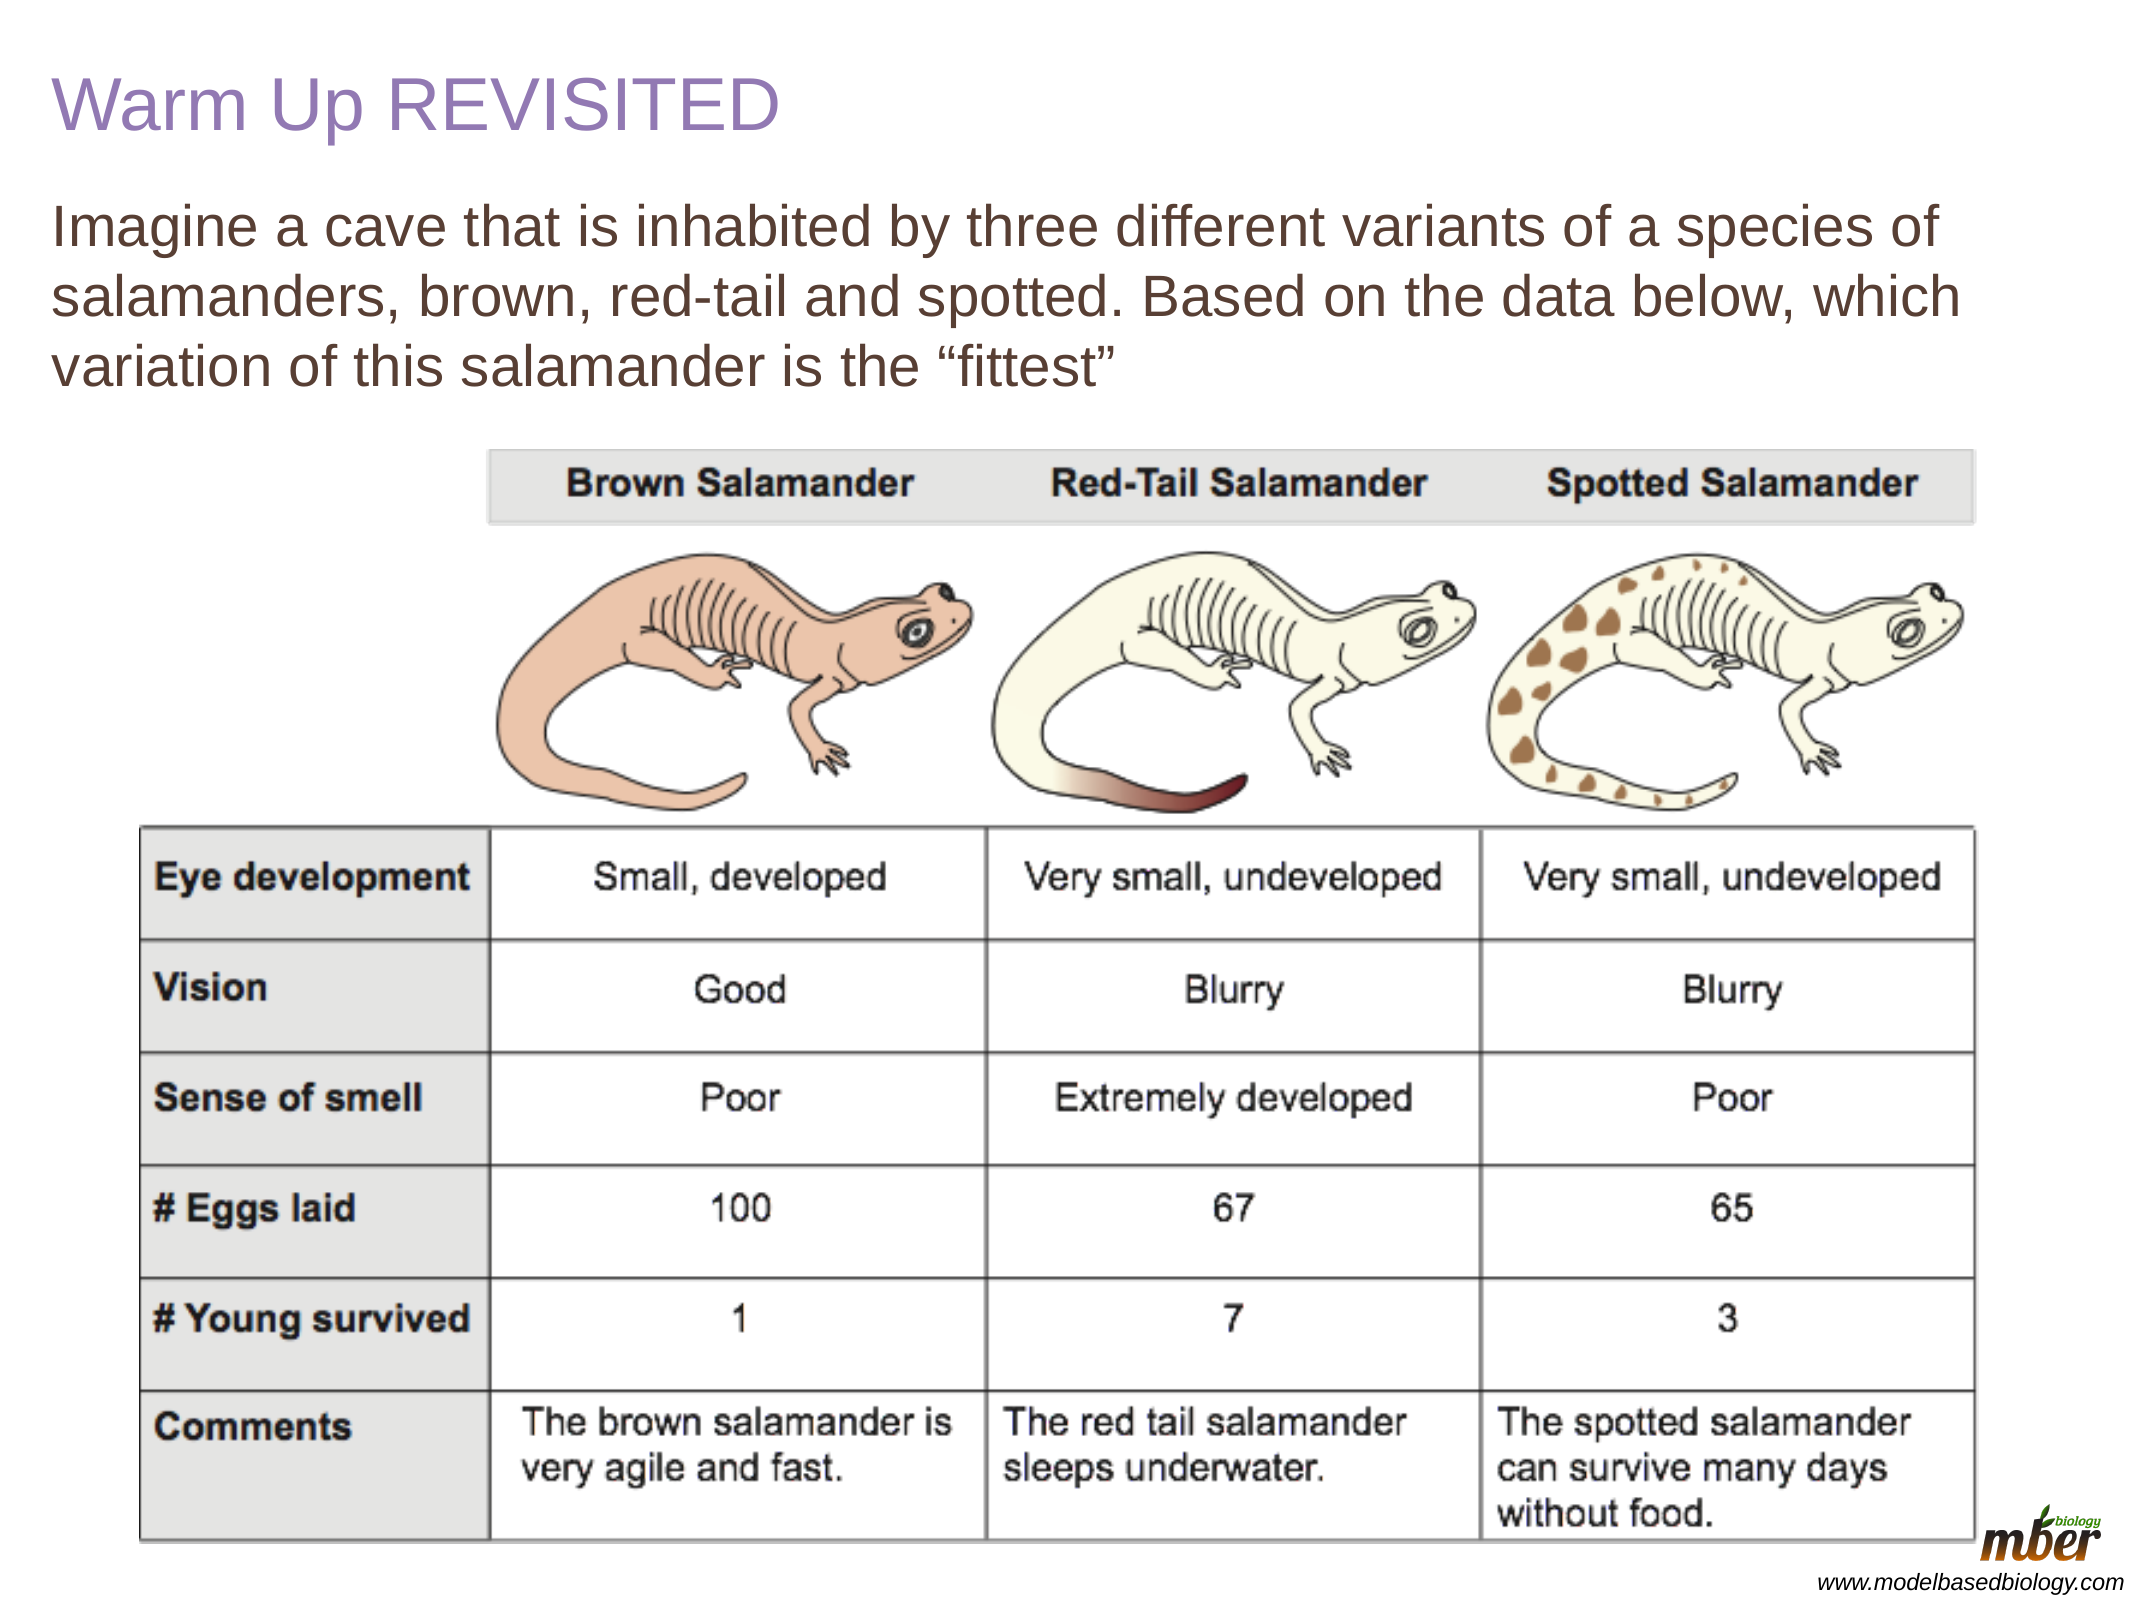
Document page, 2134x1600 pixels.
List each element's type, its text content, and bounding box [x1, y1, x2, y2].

picture [1980, 1504, 2101, 1561]
text_box Imagine a cave that is inhabited by three different variants of a species of salamanders, brown, red-tail and spotted. Based on the data below, which variation of this salamander is the “fittest” [43, 180, 2026, 497]
text_box Warm Up REVISITED [43, 46, 997, 154]
picture [139, 449, 1979, 1544]
